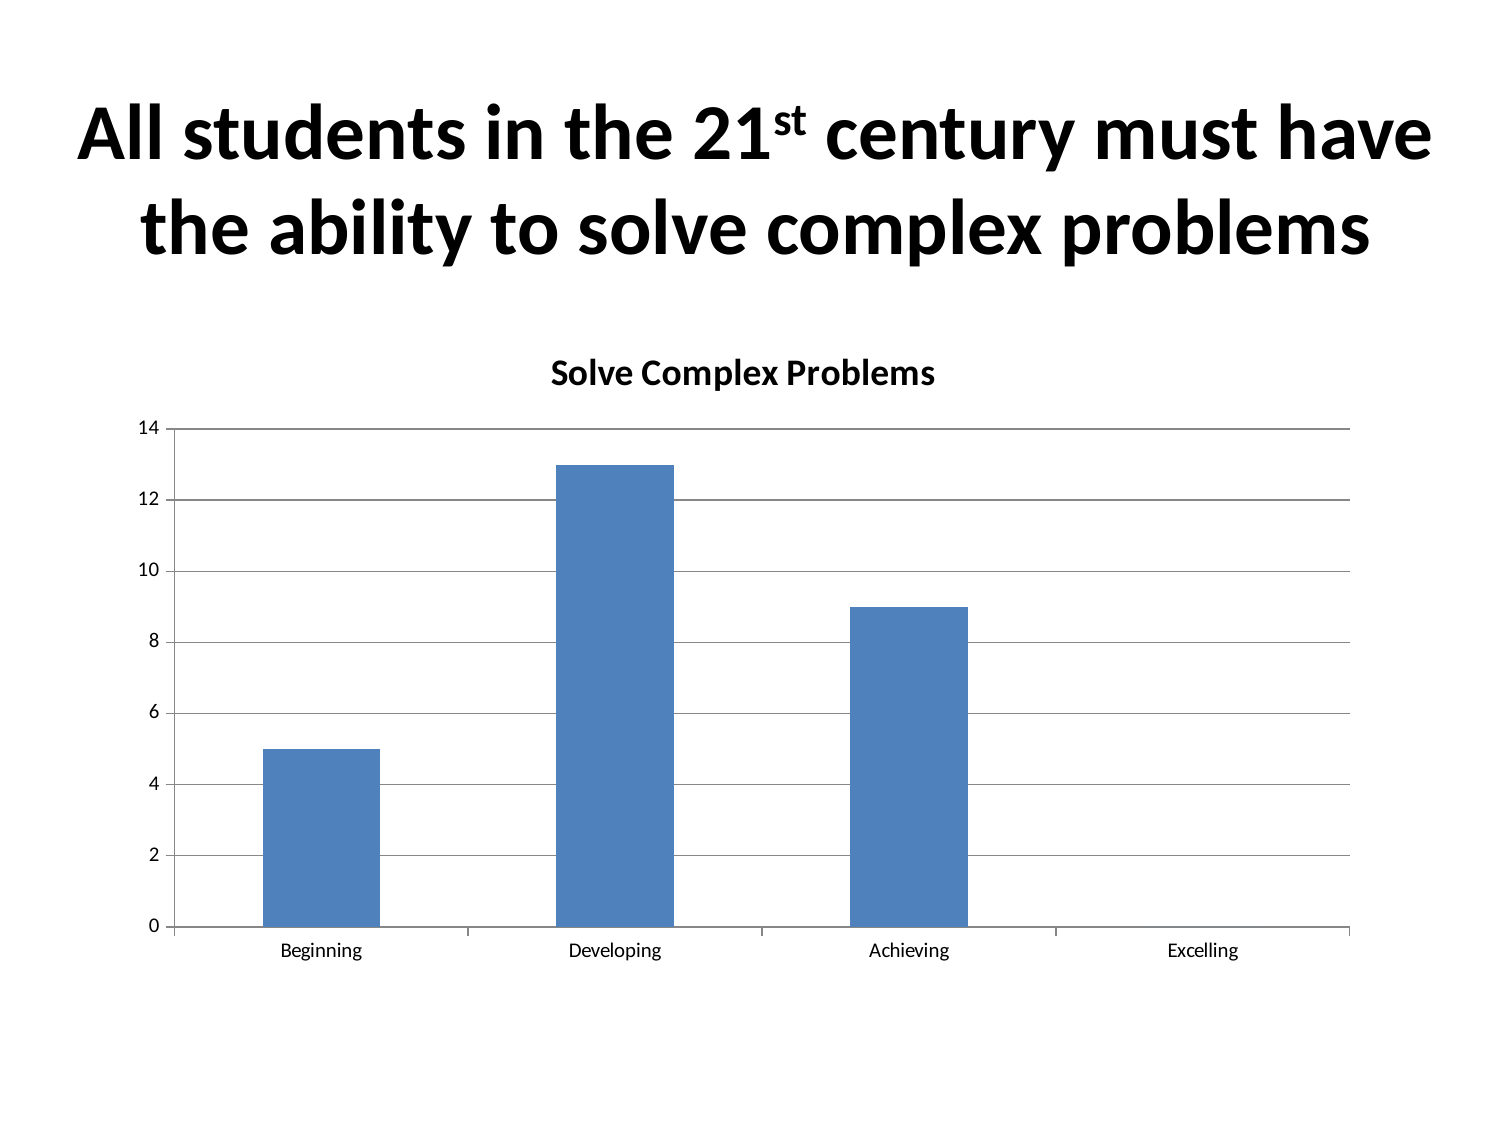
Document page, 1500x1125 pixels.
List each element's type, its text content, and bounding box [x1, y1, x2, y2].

title All students in the 21st century must have the ability to solve complex problems [50, 75, 1463, 275]
chart [112, 324, 1376, 976]
